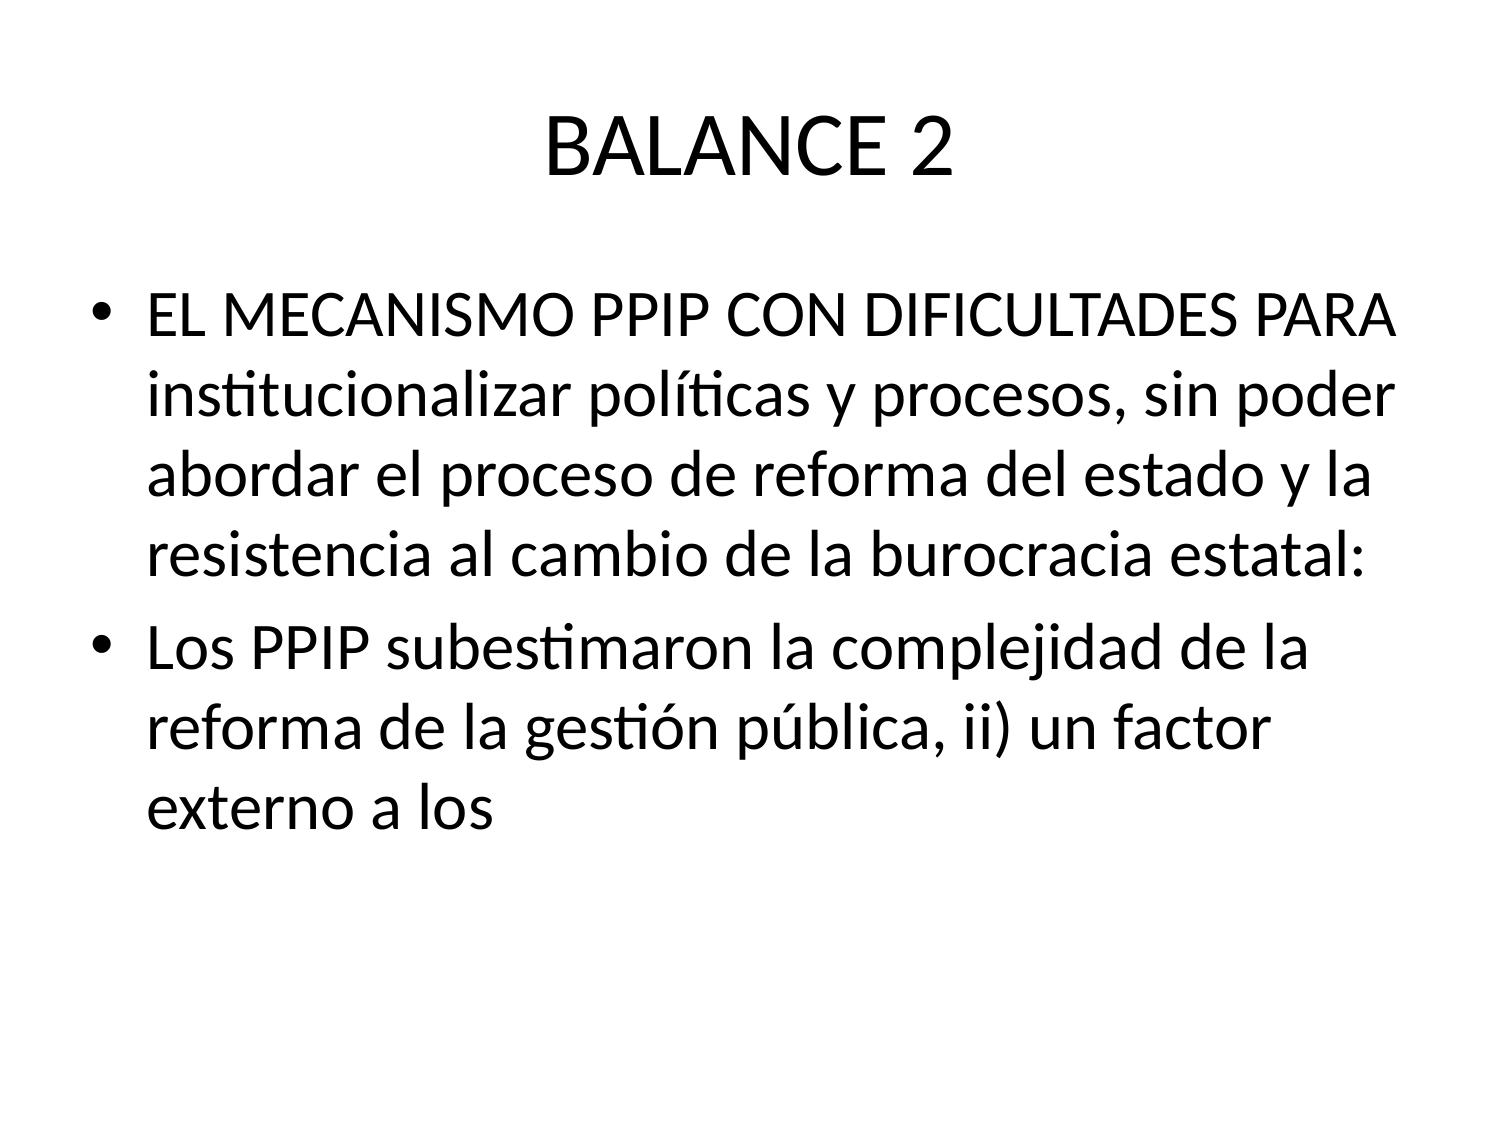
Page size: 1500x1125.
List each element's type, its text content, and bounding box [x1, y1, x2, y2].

title BALANCE 2 [75, 45, 1425, 233]
list EL MECANISMO PPIP CON DIFICULTADES PARA institucionalizar políticas y procesos, sin poder abordar el proceso de reforma del estado y la resistencia al cambio de la burocracia estatal: Los PPIP subestimaron la complejidad de la reforma de la gestión pública, ii) un factor externo a los [75, 262, 1425, 1005]
